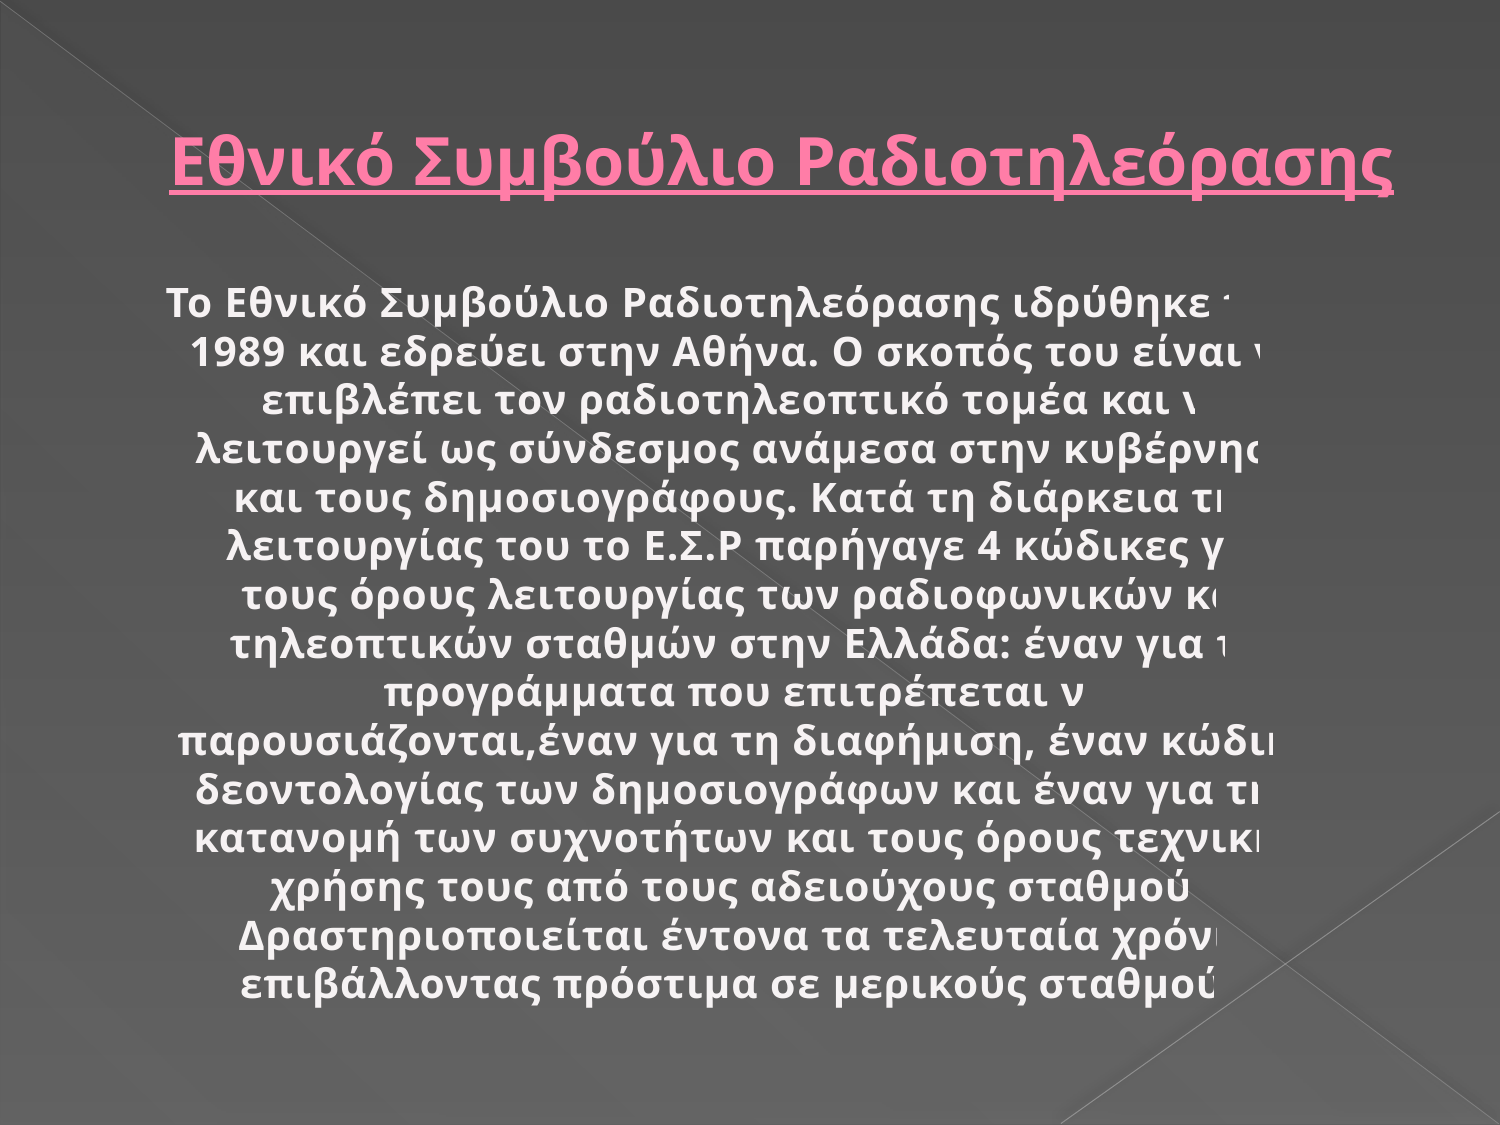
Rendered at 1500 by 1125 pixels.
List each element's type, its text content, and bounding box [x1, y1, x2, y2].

list Το Εθνικό Συμβούλιο Ραδιοτηλεόρασης ιδρύθηκε το 1989 και εδρεύει στην Αθήνα. Ο σκοπός του είναι να επιβλέπει τον ραδιοτηλεοπτικό τομέα και να λειτουργεί ως σύνδεσμος ανάμεσα στην κυβέρνηση και τους δημοσιογράφους. Κατά τη διάρκεια της λειτουργίας του το Ε.Σ.Ρ παρήγαγε 4 κώδικες για τους όρους λειτουργίας των ραδιοφωνικών και τηλεοπτικών σταθμών στην Ελλάδα: έναν για τα προγράμματα που επιτρέπεται να παρουσιάζονται,έναν για τη διαφήμιση, έναν κώδικα δεοντολογίας των δημοσιογράφων και έναν για την κατανομή των συχνοτήτων και τους όρους τεχνικής χρήσης τους από τους αδειούχους σταθμούς. Δραστηριοποιείται έντονα τα τελευταία χρόνια επιβάλλοντας πρόστιμα σε μερικούς σταθμούς. [93, 269, 1336, 1036]
title Εθνικό Συμβούλιο Ραδιοτηλεόρασης [75, 43, 1425, 274]
